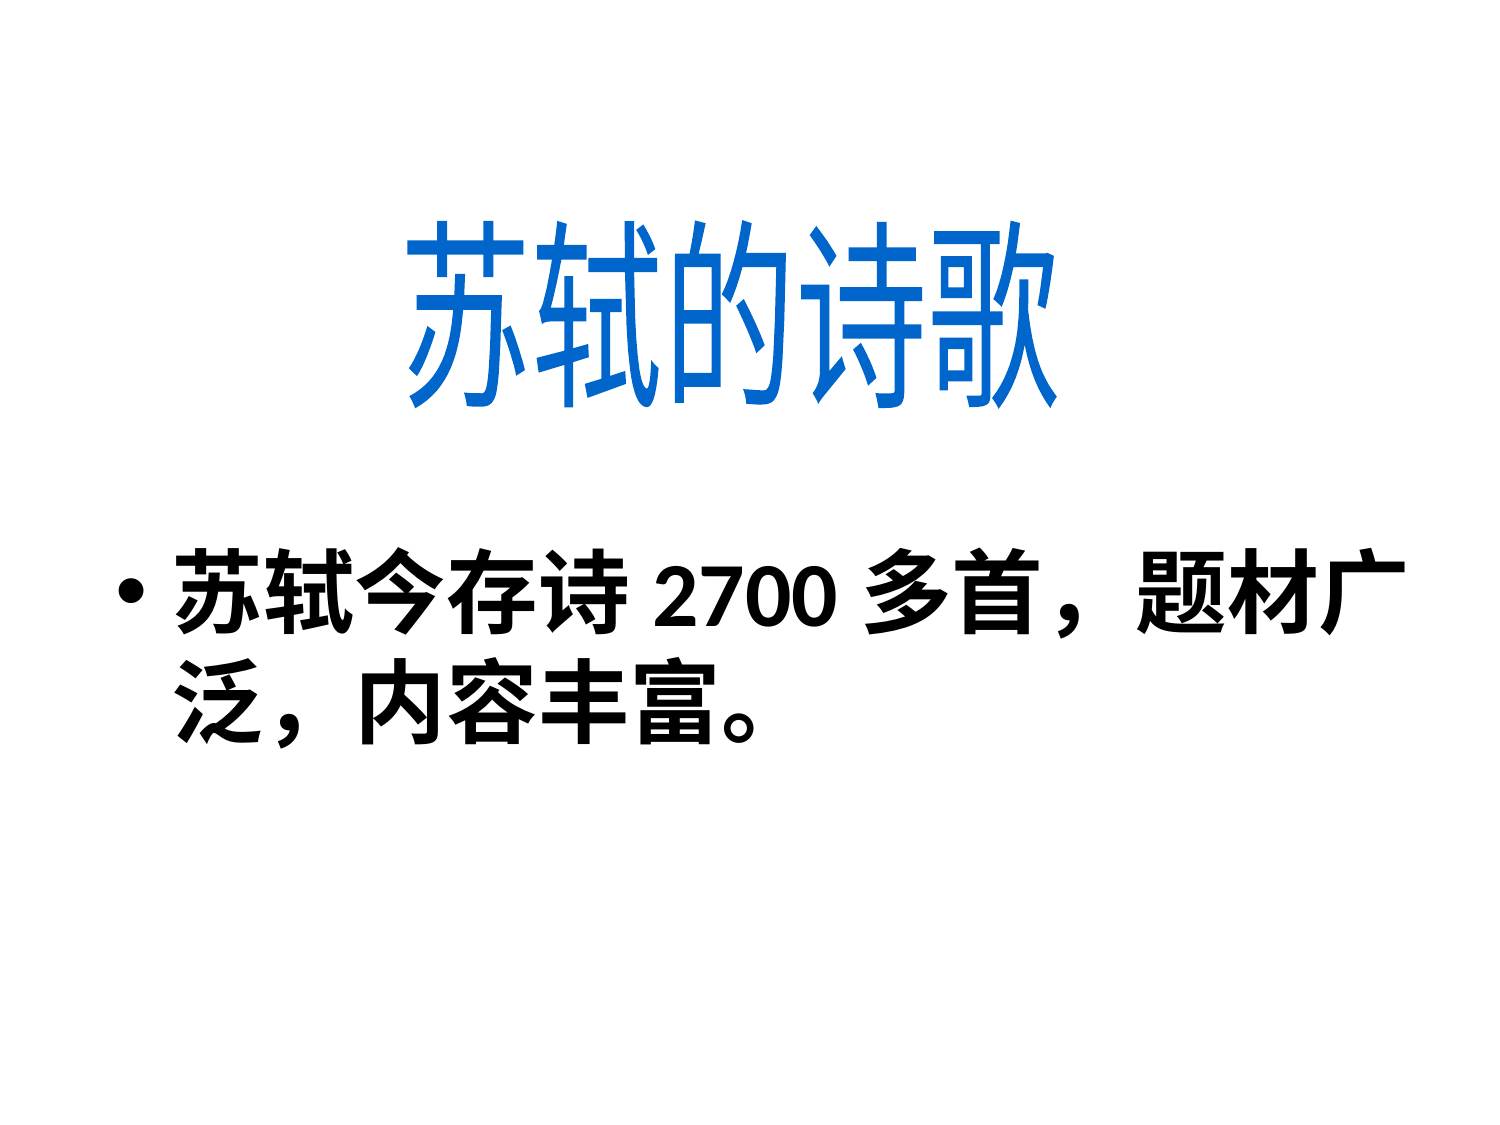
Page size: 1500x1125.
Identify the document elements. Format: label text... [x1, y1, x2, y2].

list 苏轼今存诗2700多首，题材广泛，内容丰富。 [100, 527, 1447, 799]
